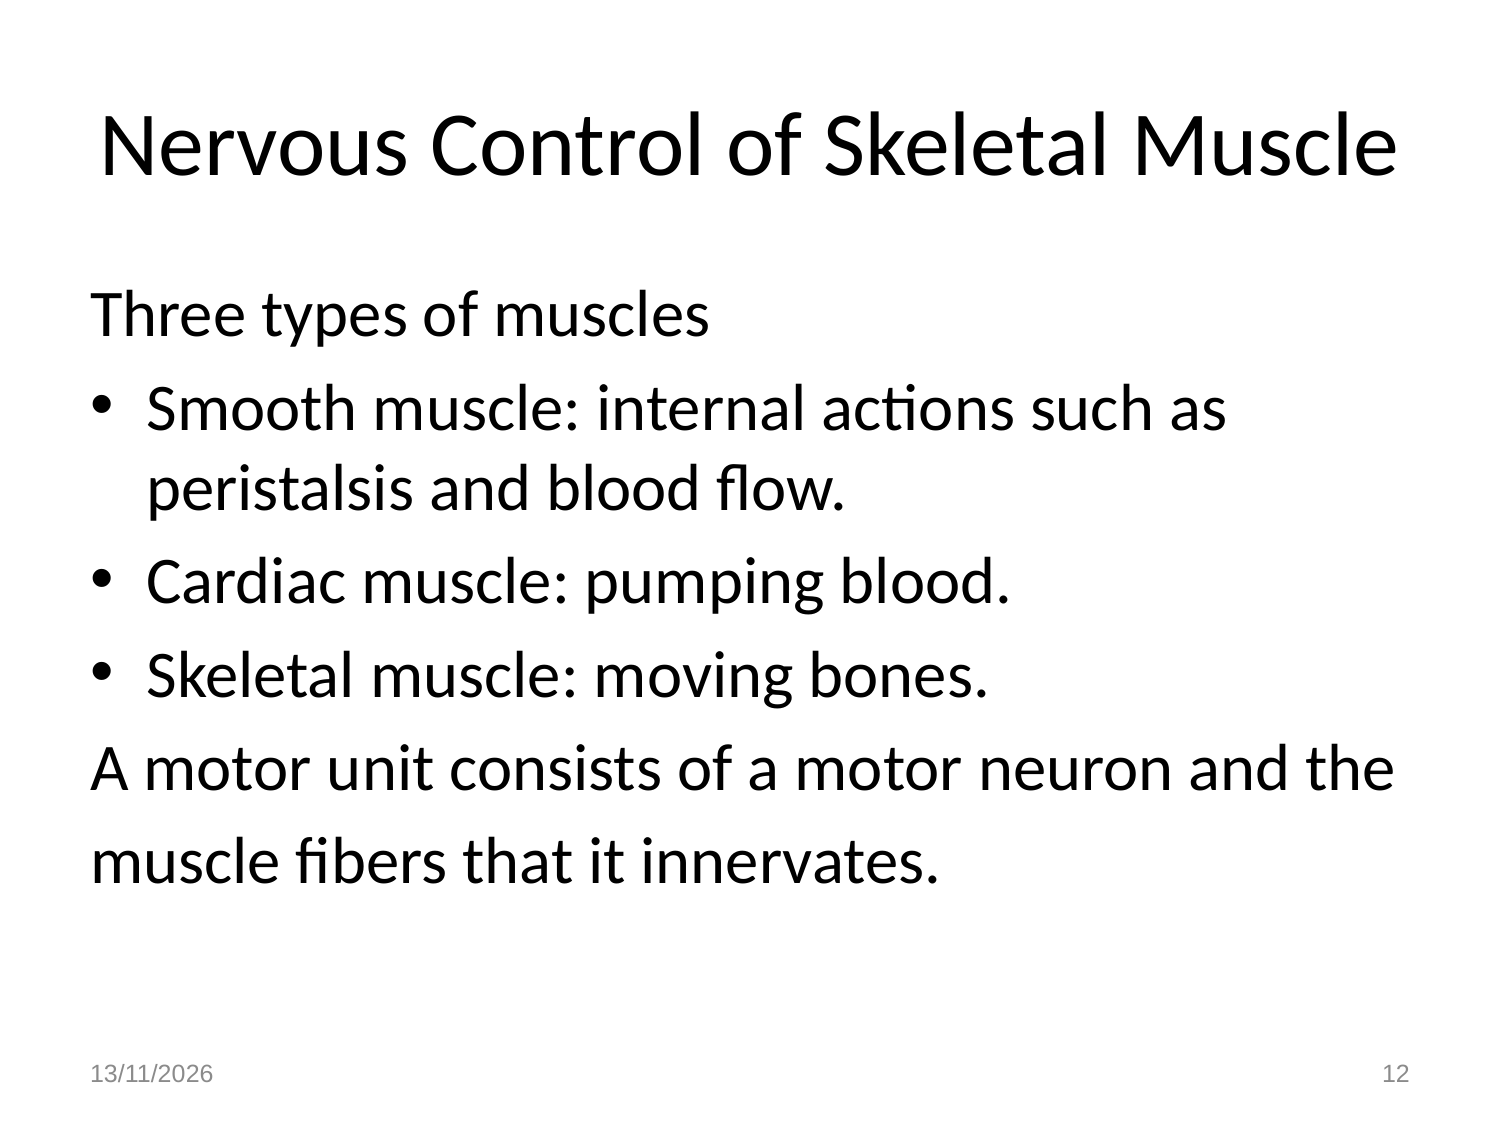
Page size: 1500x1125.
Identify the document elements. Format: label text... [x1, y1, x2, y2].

title Nervous Control of Skeletal Muscle [75, 45, 1425, 233]
slide_number 12 [1074, 1042, 1425, 1103]
list Three types of muscles Smooth muscle: internal actions such as peristalsis and blood flow. Cardiac muscle: pumping blood. Skeletal muscle: moving bones. A motor unit consists of a motor neuron and the muscle fibers that it innervates. [75, 262, 1425, 1005]
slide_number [75, 1042, 425, 1103]
